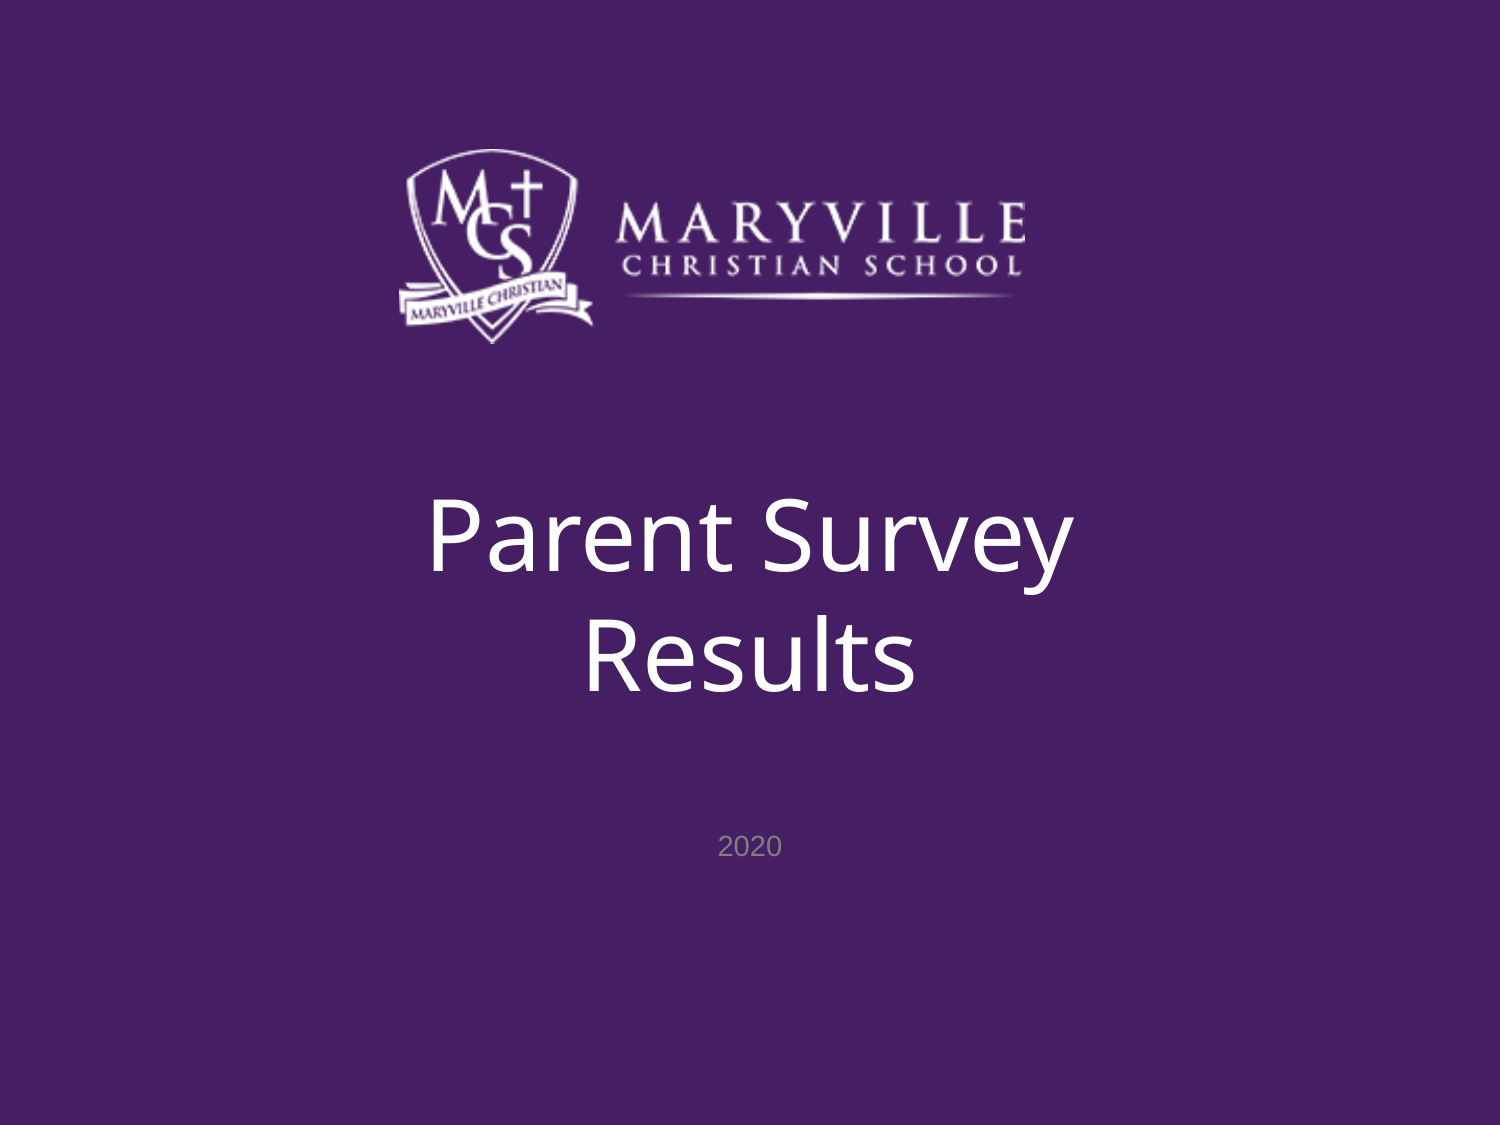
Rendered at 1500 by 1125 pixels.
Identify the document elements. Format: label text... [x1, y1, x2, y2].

picture [399, 149, 1026, 344]
text_box 2020 [74, 820, 1425, 881]
text_box Parent Survey Results [74, 463, 1425, 750]
